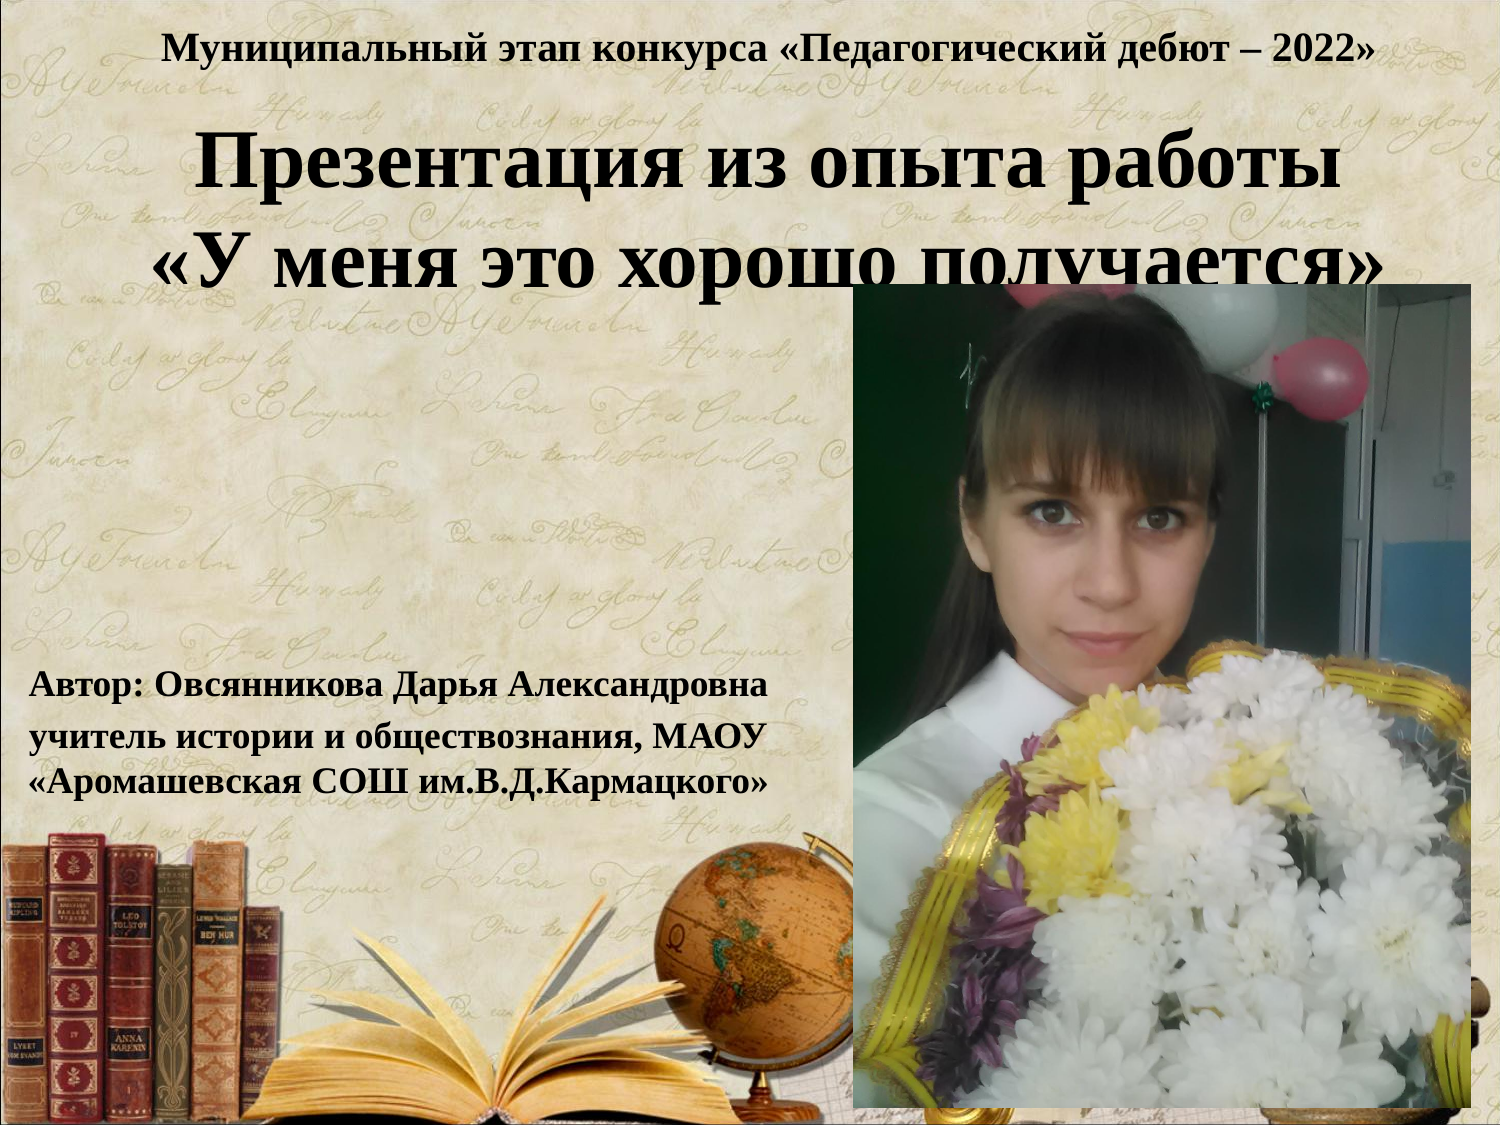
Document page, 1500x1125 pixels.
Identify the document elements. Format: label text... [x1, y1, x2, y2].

title Презентация из опыта работы «У меня это хорошо получается» [77, 100, 1460, 307]
subtitle Муниципальный этап конкурса «Педагогический дебют – 2022» [83, 12, 1455, 87]
picture [0, 0, 1500, 1125]
text_box Автор: Овсянникова Дарья Александровна учитель истории и обществознания, МАОУ «Аромашевская СОШ им.В.Д.Кармацкого» [0, 651, 827, 1071]
